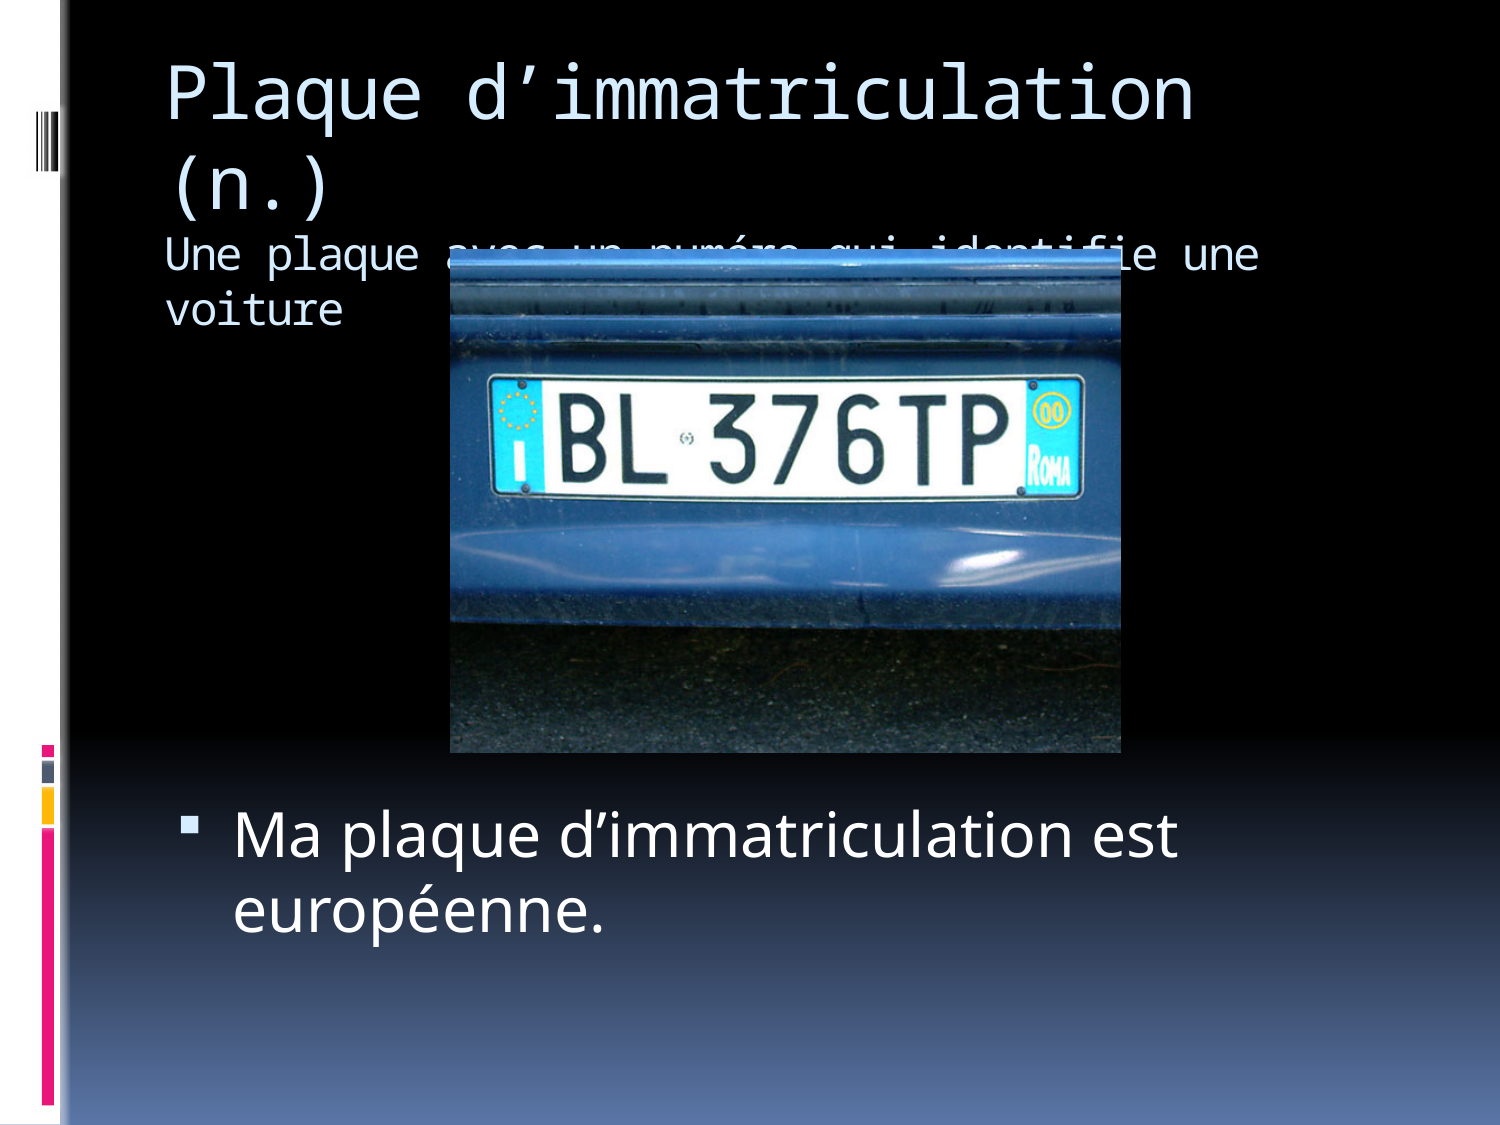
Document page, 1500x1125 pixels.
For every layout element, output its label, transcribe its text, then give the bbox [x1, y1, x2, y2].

picture [449, 249, 1121, 753]
title Plaque d’immatriculation (n.) Une plaque avec un numéro qui identifie une voiture [150, 37, 1425, 234]
list Ma plaque d’immatriculation est européenne. [150, 787, 1425, 1043]
